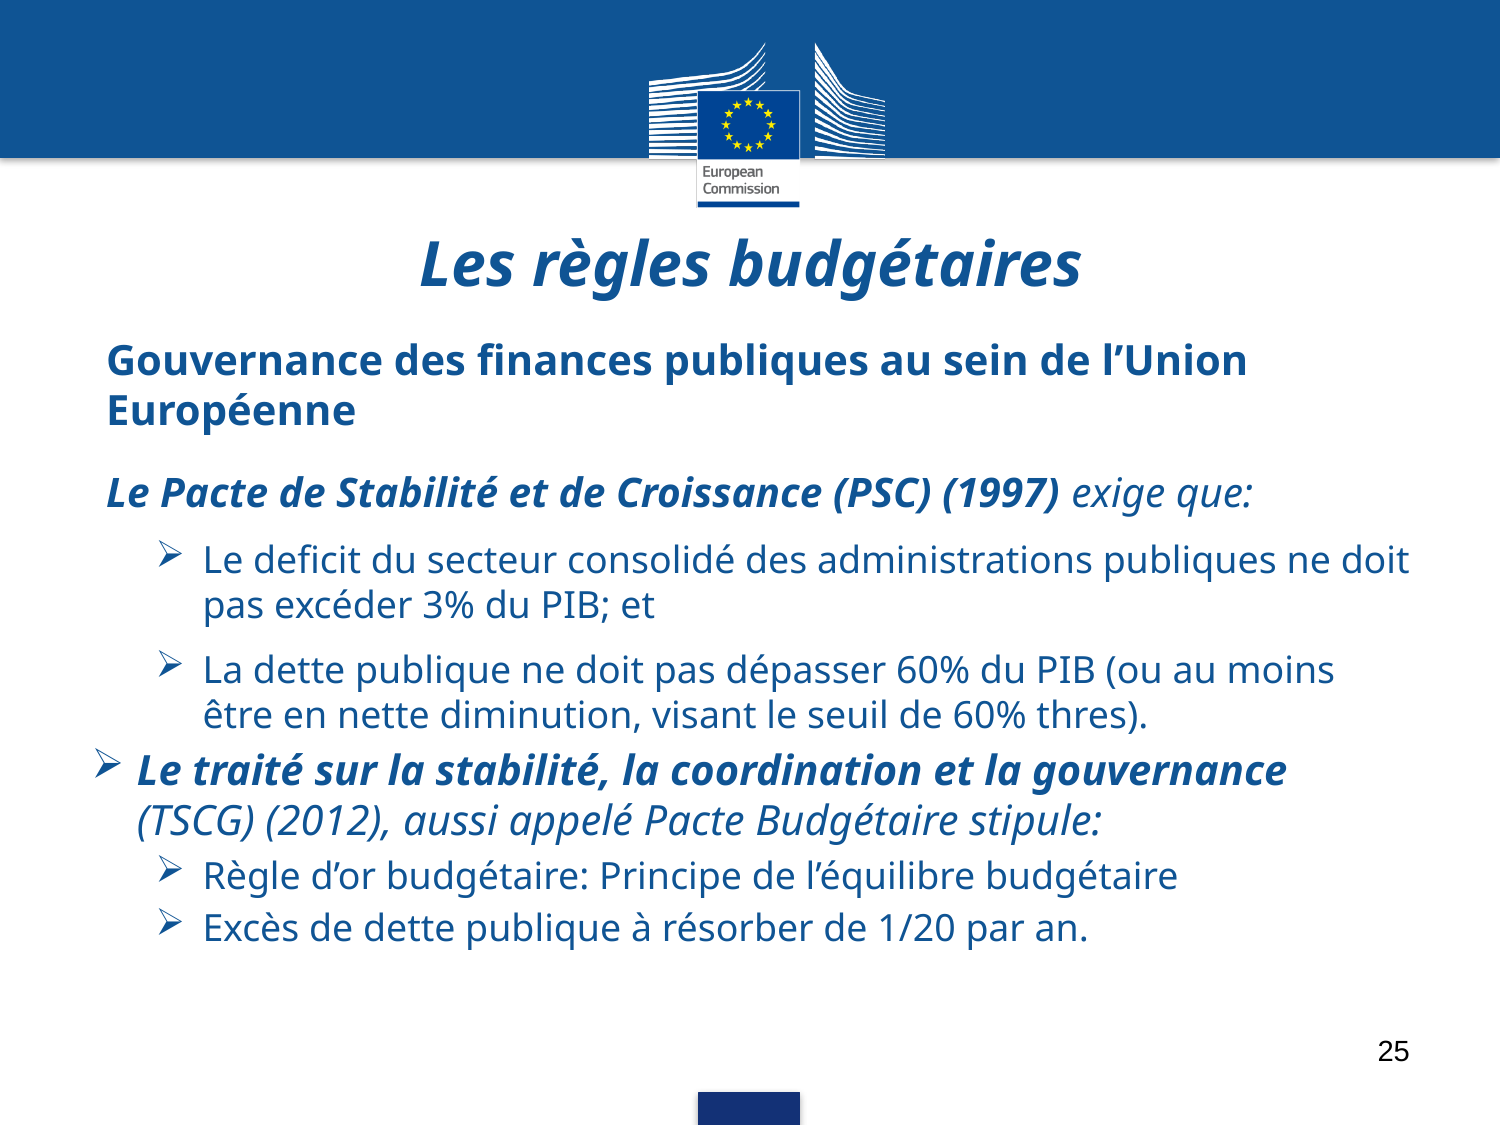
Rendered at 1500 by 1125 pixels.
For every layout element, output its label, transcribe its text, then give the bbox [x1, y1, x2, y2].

picture [649, 42, 885, 208]
list Gouvernance des finances publiques au sein de l’Union Européenne Le Pacte de Stabilité et de Croissance (PSC) (1997) exige que: Le deficit du secteur consolidé des administrations publiques ne doit pas excéder 3% du PIB; et La dette publique ne doit pas dépasser 60% du PIB (ou au moins être en nette diminution, visant le seuil de 60% thres). Le traité sur la stabilité, la coordination et la gouvernance (TSCG) (2012), aussi appelé Pacte Budgétaire stipule: Règle d’or budgétaire: Principe de l’équilibre budgétaire Excès de dette publique à résorber de 1/20 par an. [76, 326, 1427, 1071]
slide_number 25 [1074, 1024, 1426, 1103]
text_box Les règles budgétaires [76, 208, 1427, 315]
